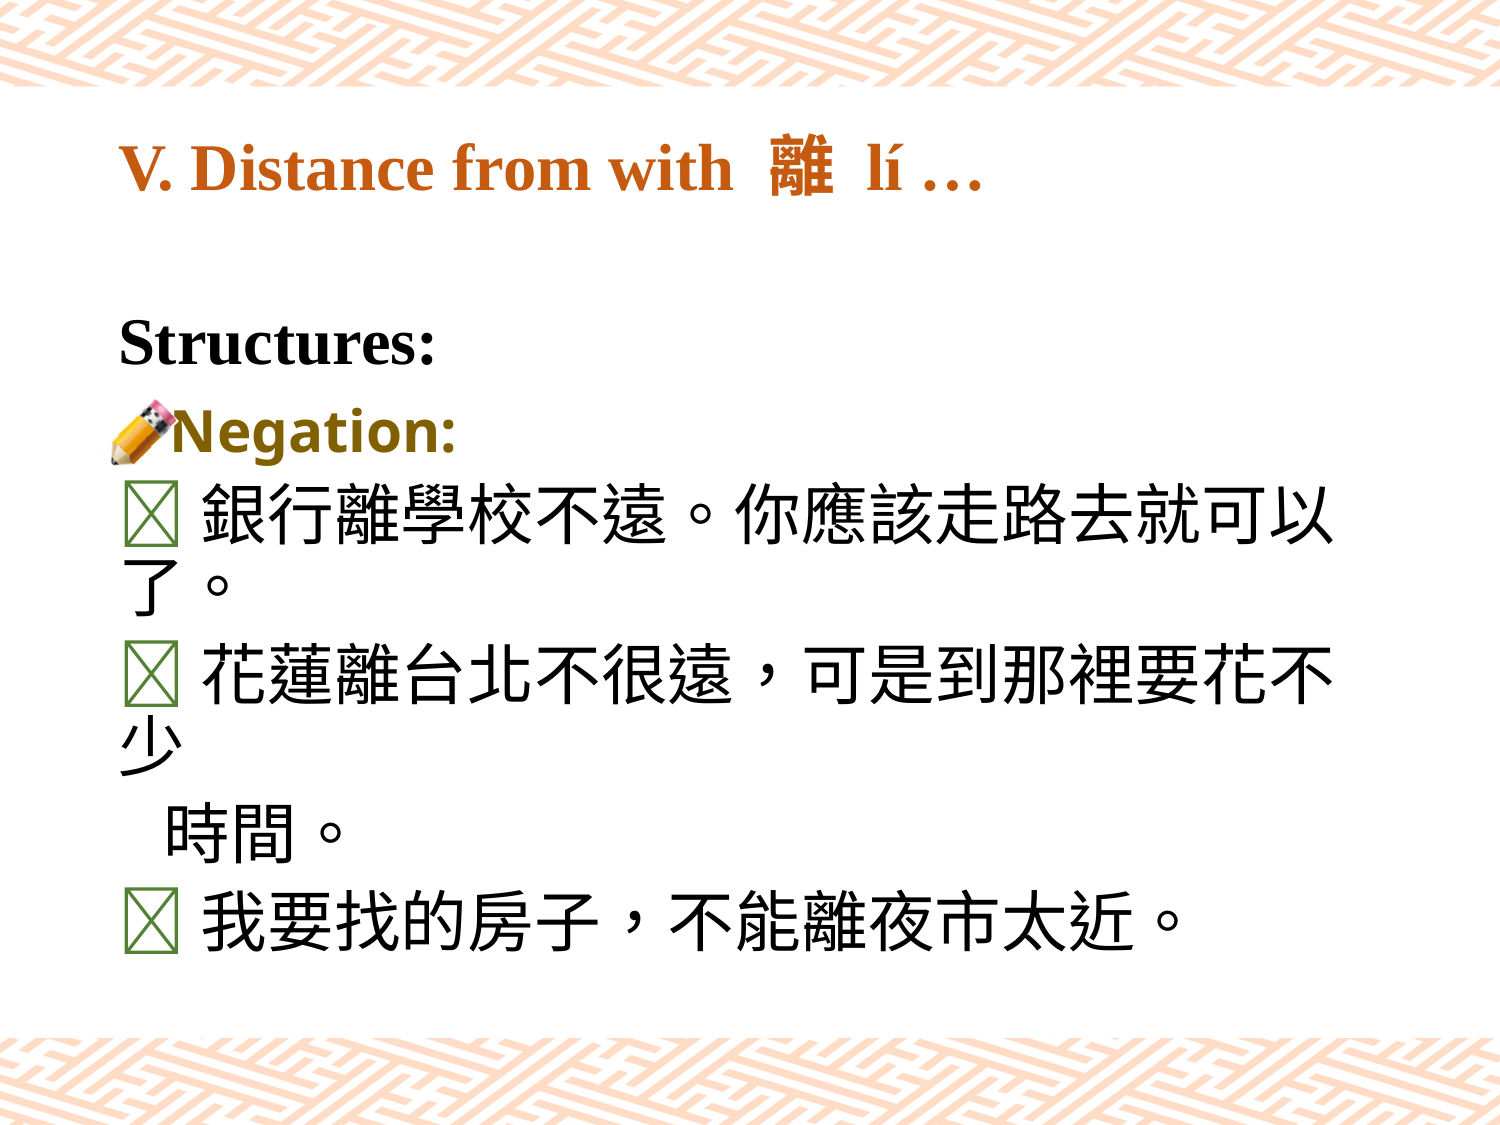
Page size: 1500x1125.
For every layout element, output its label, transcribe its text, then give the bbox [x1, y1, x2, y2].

picture [0, 0, 1500, 1125]
list Structures: Negation: 銀行離學校不遠。你應該走路去就可以了。 花蓮離台北不很遠，可是到那裡要花不少 時間。 我要找的房子，不能離夜市太近。 [103, 299, 1397, 1014]
title V. Distance from with 離 lí … [103, 59, 1397, 278]
